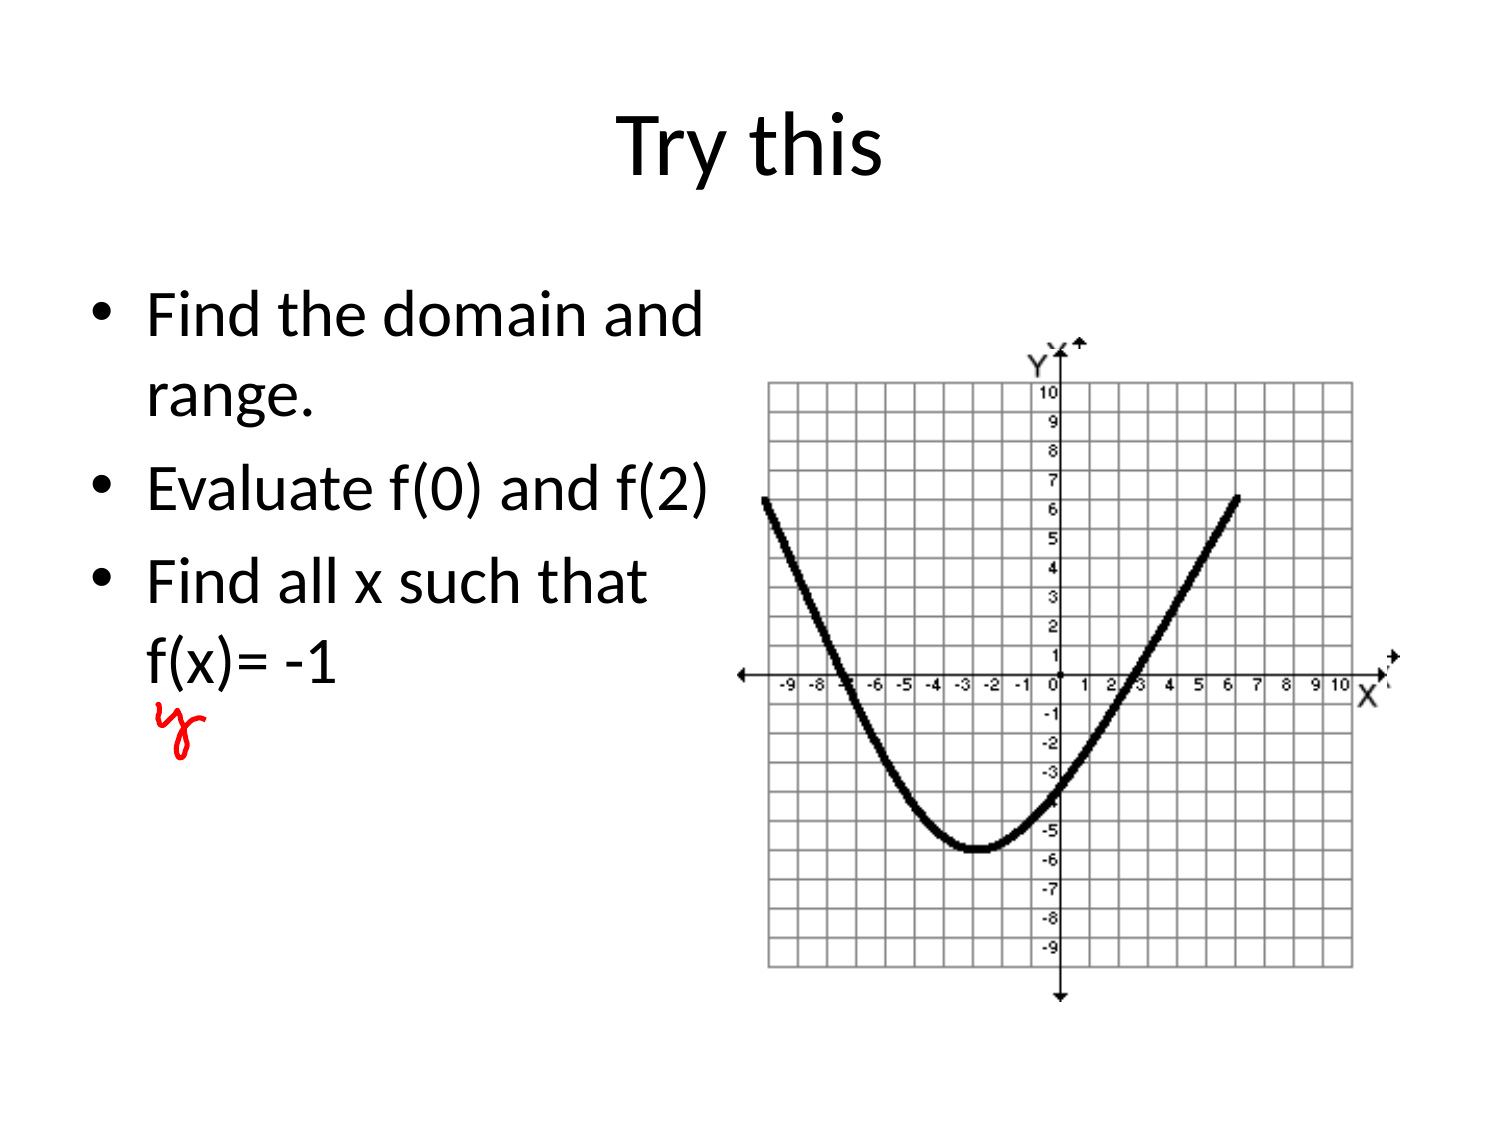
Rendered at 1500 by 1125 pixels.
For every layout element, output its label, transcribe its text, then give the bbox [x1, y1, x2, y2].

title Try this [75, 45, 1425, 233]
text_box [737, 349, 1388, 1002]
text_box [157, 703, 207, 759]
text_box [762, 337, 1400, 977]
list Find the domain and range. Evaluate f(0) and f(2) Find all x such that f(x)= -1 [75, 262, 750, 1050]
